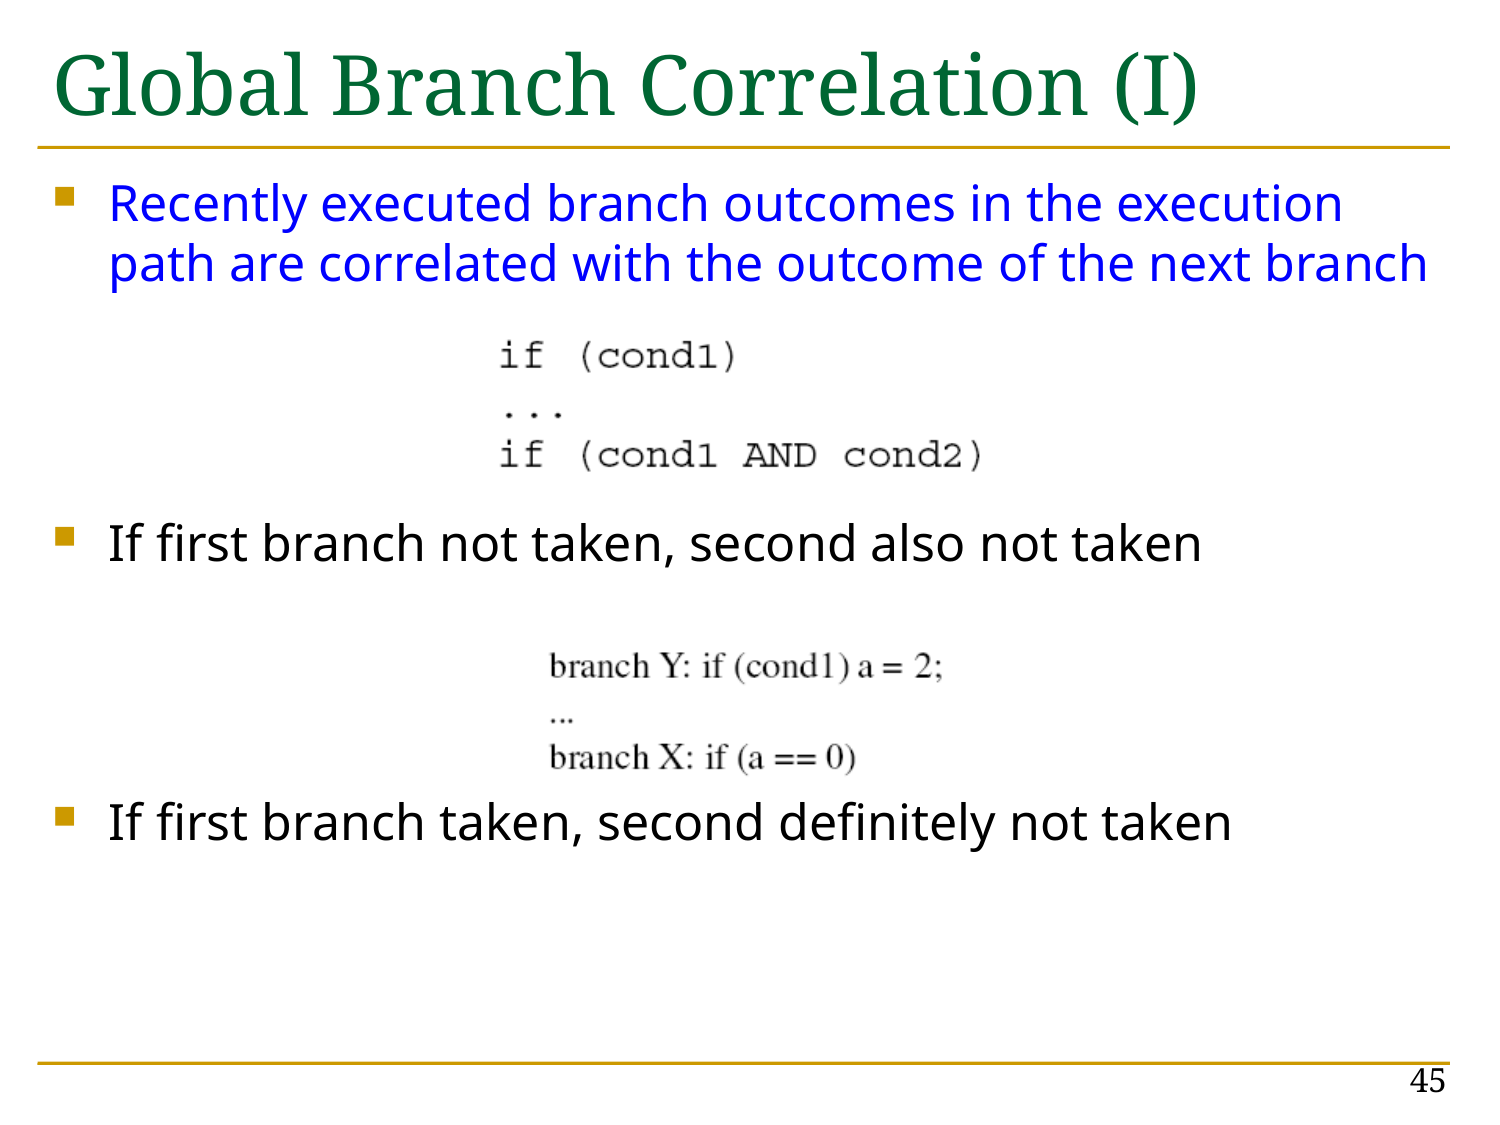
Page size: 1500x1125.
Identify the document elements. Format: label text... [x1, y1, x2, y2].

picture [486, 324, 1014, 487]
picture [541, 637, 959, 796]
slide_number 45 [1111, 1036, 1462, 1112]
title Global Branch Correlation (I) [37, 24, 1450, 163]
list Recently executed branch outcomes in the execution path are correlated with the outcome of the next branch If first branch not taken, second also not taken If first branch taken, second definitely not taken [37, 163, 1450, 1016]
